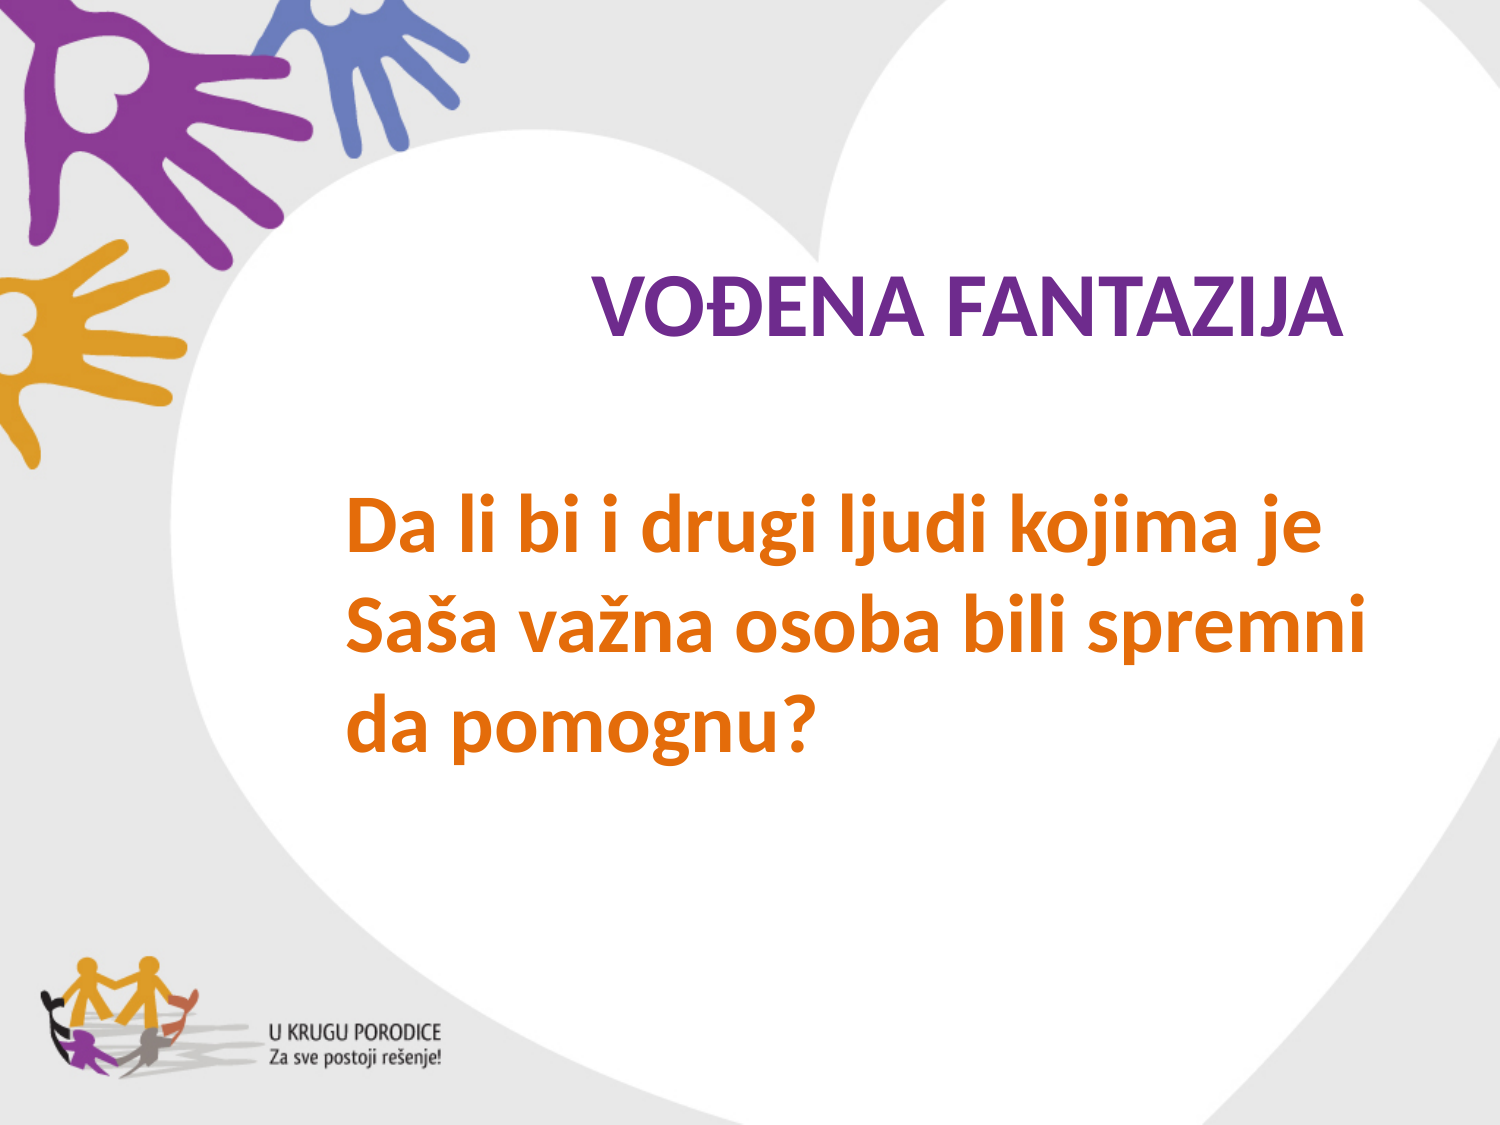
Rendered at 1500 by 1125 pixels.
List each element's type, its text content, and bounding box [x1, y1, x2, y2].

title [512, 210, 1426, 399]
picture [0, 0, 1500, 1125]
list Da li bi i drugi ljudi kojima je Saša važna osoba bili spremni da pomognu? [329, 460, 1426, 819]
text_box VOĐENA FANTAZIJA [576, 237, 1425, 362]
